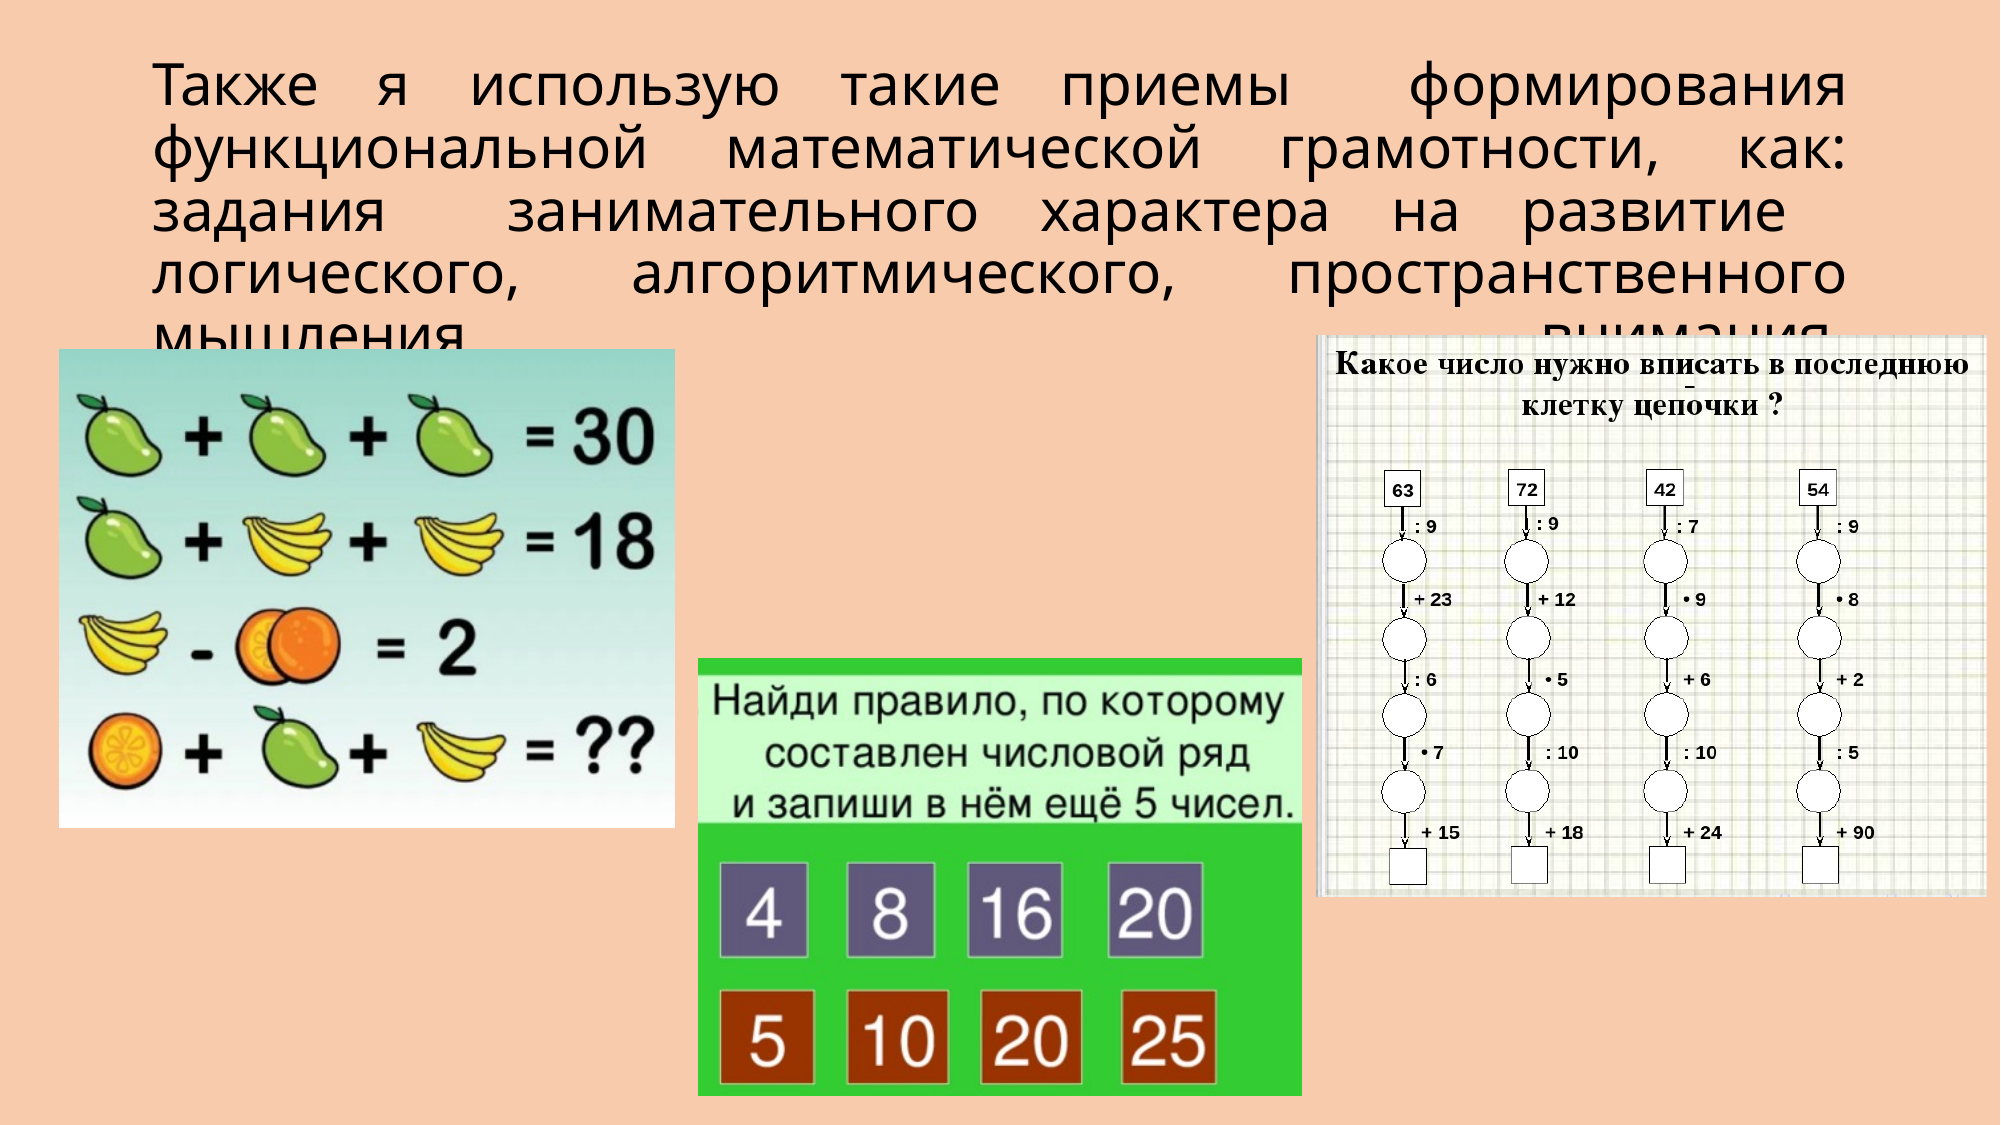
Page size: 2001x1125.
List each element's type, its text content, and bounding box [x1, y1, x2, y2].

title Также я использую такие приемы формирования функциональной математической грамотности, как: задания занимательного характера на развитие логического, алгоритмического, пространственного мышления, внимания. [137, 59, 1863, 336]
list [697, 658, 1302, 1096]
picture [1316, 335, 1987, 897]
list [59, 349, 675, 828]
